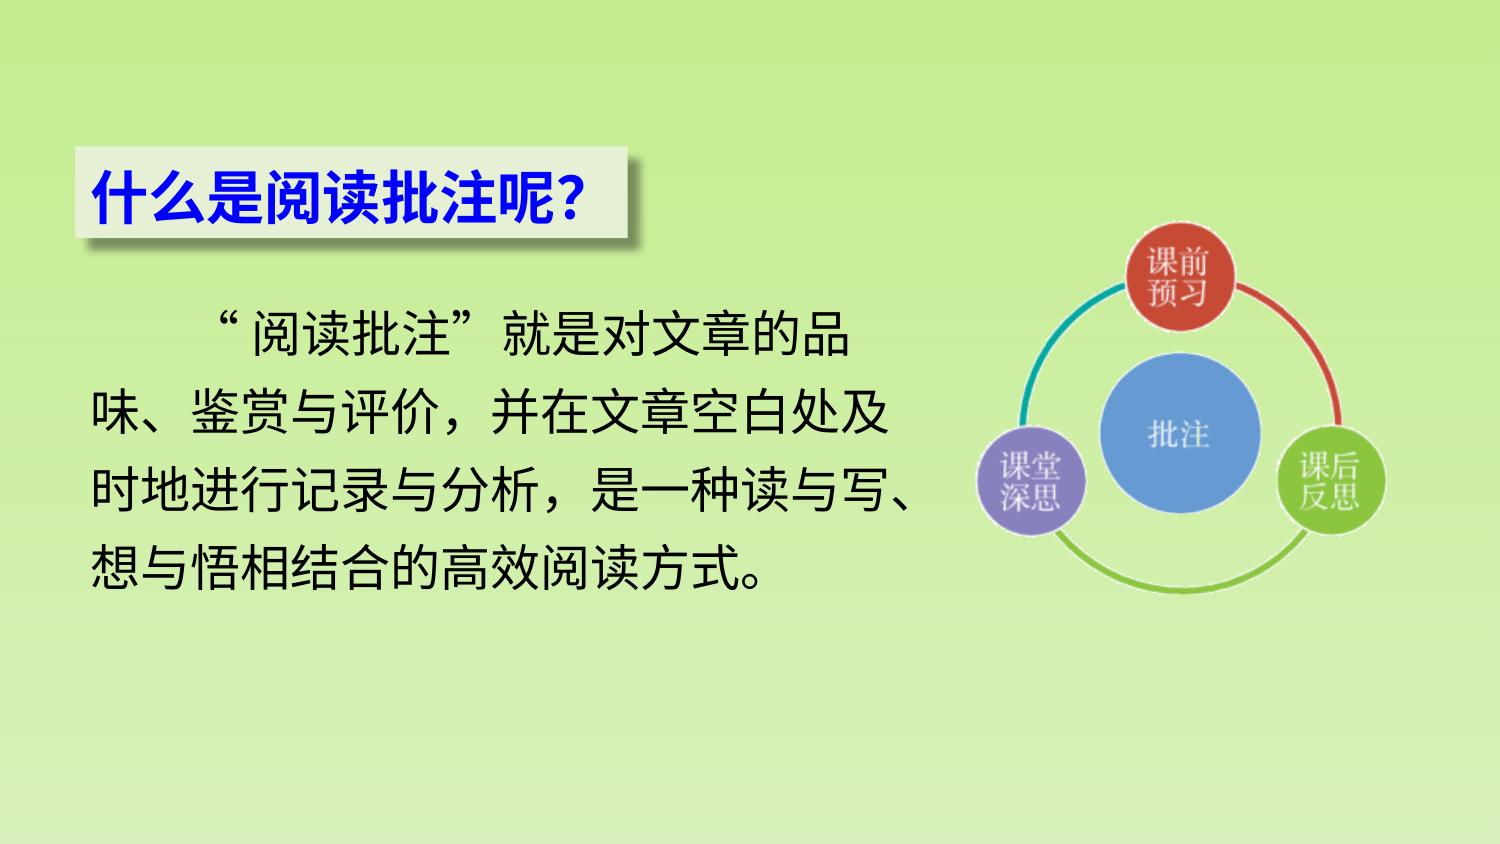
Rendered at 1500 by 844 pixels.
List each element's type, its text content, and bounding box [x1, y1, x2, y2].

text_box “阅读批注”就是对文章的品味、鉴赏与评价，并在文章空白处及时地进行记录与分析，是一种读与写、想与悟相结合的高效阅读方式。 [75, 276, 908, 604]
text_box 什么是阅读批注呢？ [75, 146, 628, 239]
picture [968, 209, 1404, 634]
